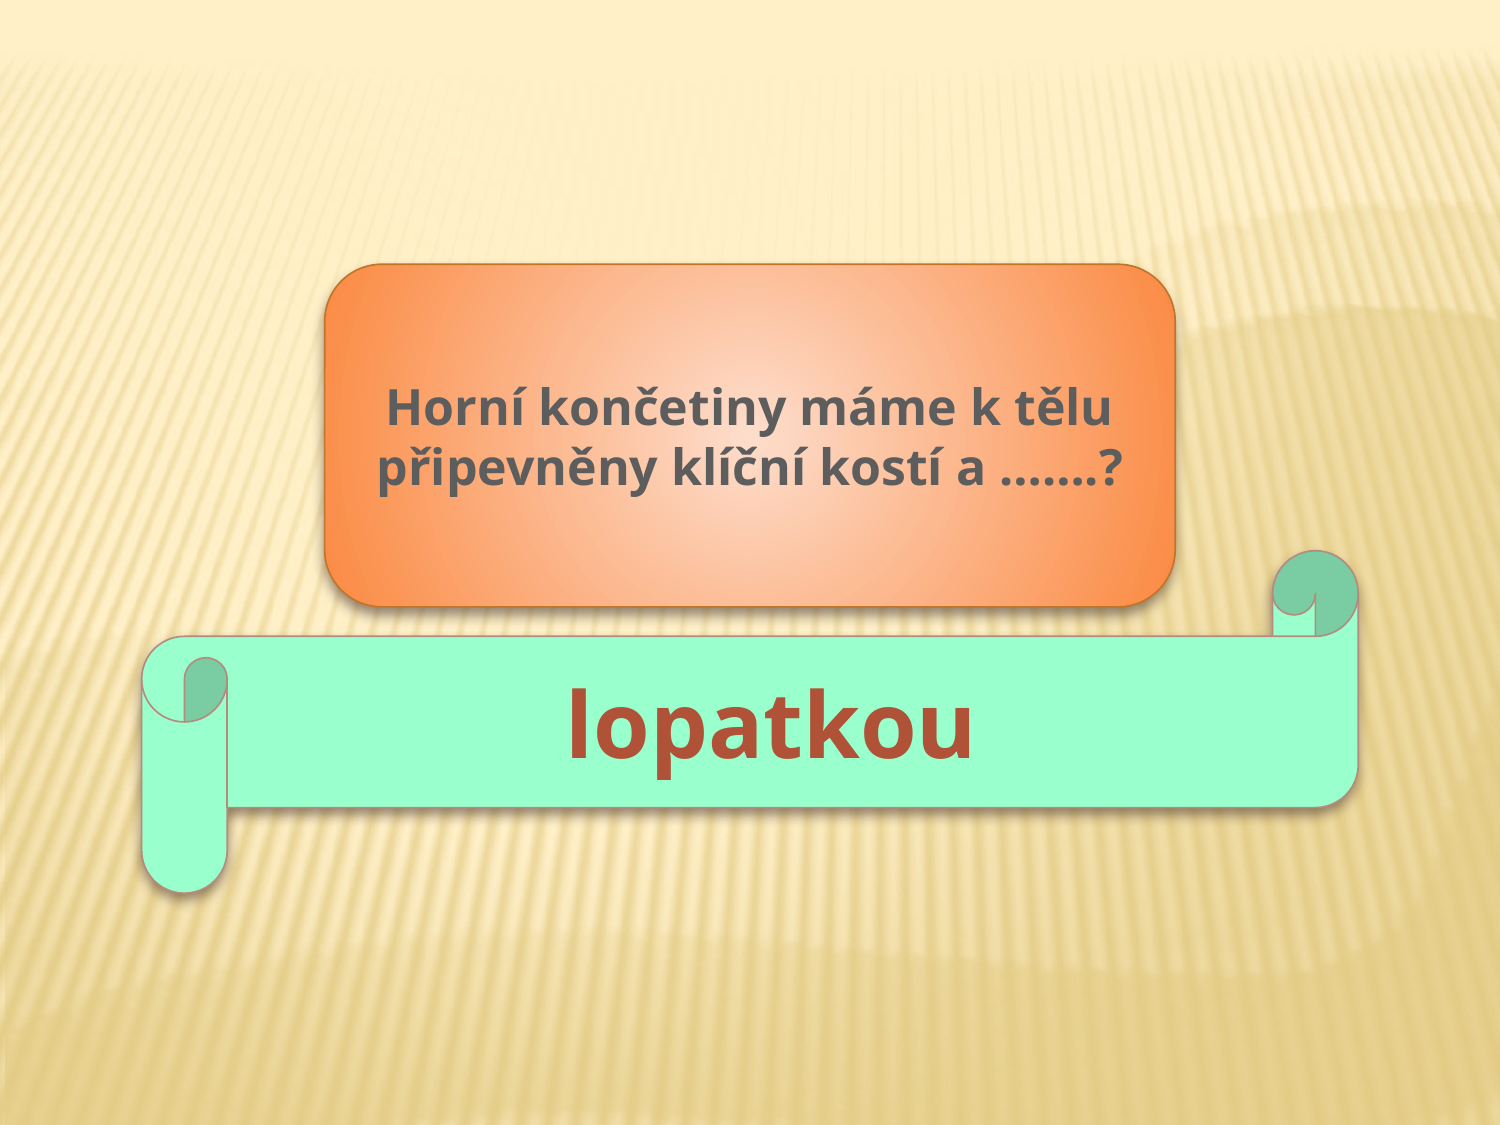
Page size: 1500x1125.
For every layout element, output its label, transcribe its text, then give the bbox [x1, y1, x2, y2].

text_box Horní končetiny máme k tělu připevněny klíční kostí a …….? [323, 263, 1177, 608]
text_box lopatkou [140, 549, 1360, 895]
